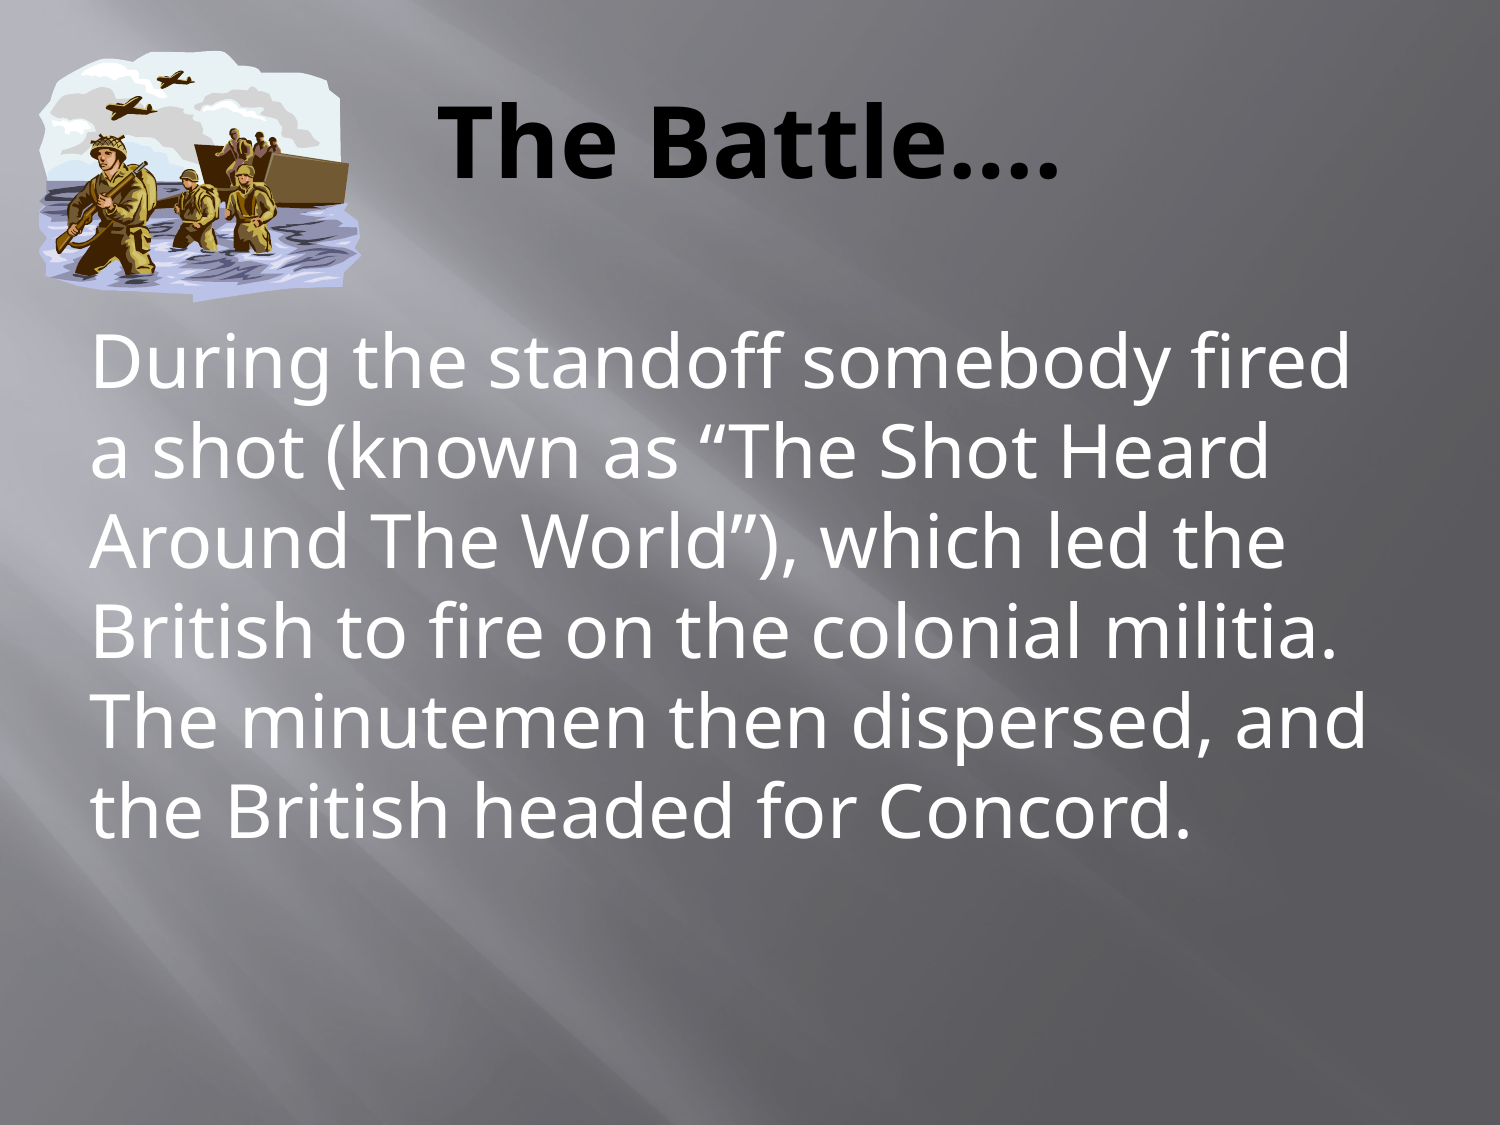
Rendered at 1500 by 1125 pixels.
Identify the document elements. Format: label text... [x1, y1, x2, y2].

text_box During the standoff somebody fired a shot (known as “The Shot Heard Around The World”), which led the British to fire on the colonial militia. The minutemen then dispersed, and the British headed for Concord. [74, 305, 1425, 861]
title The Battle…. [75, 45, 1425, 233]
picture [38, 47, 365, 306]
